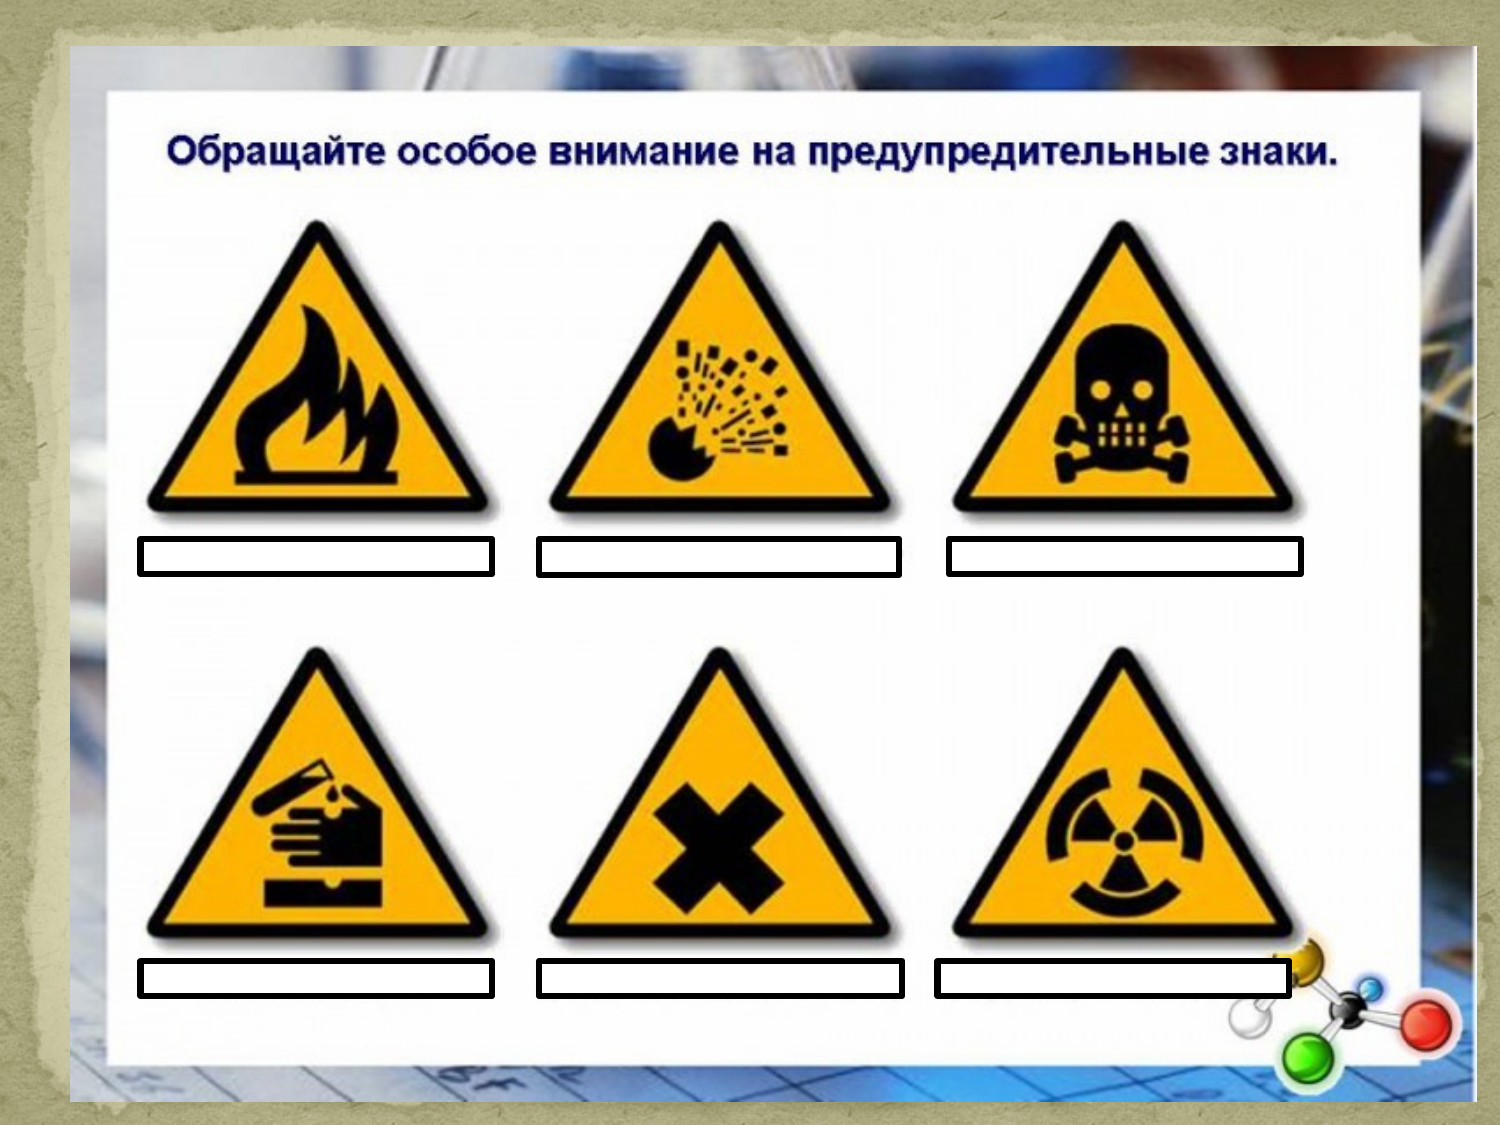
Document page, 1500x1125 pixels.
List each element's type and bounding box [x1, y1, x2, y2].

picture [70, 46, 1477, 1102]
